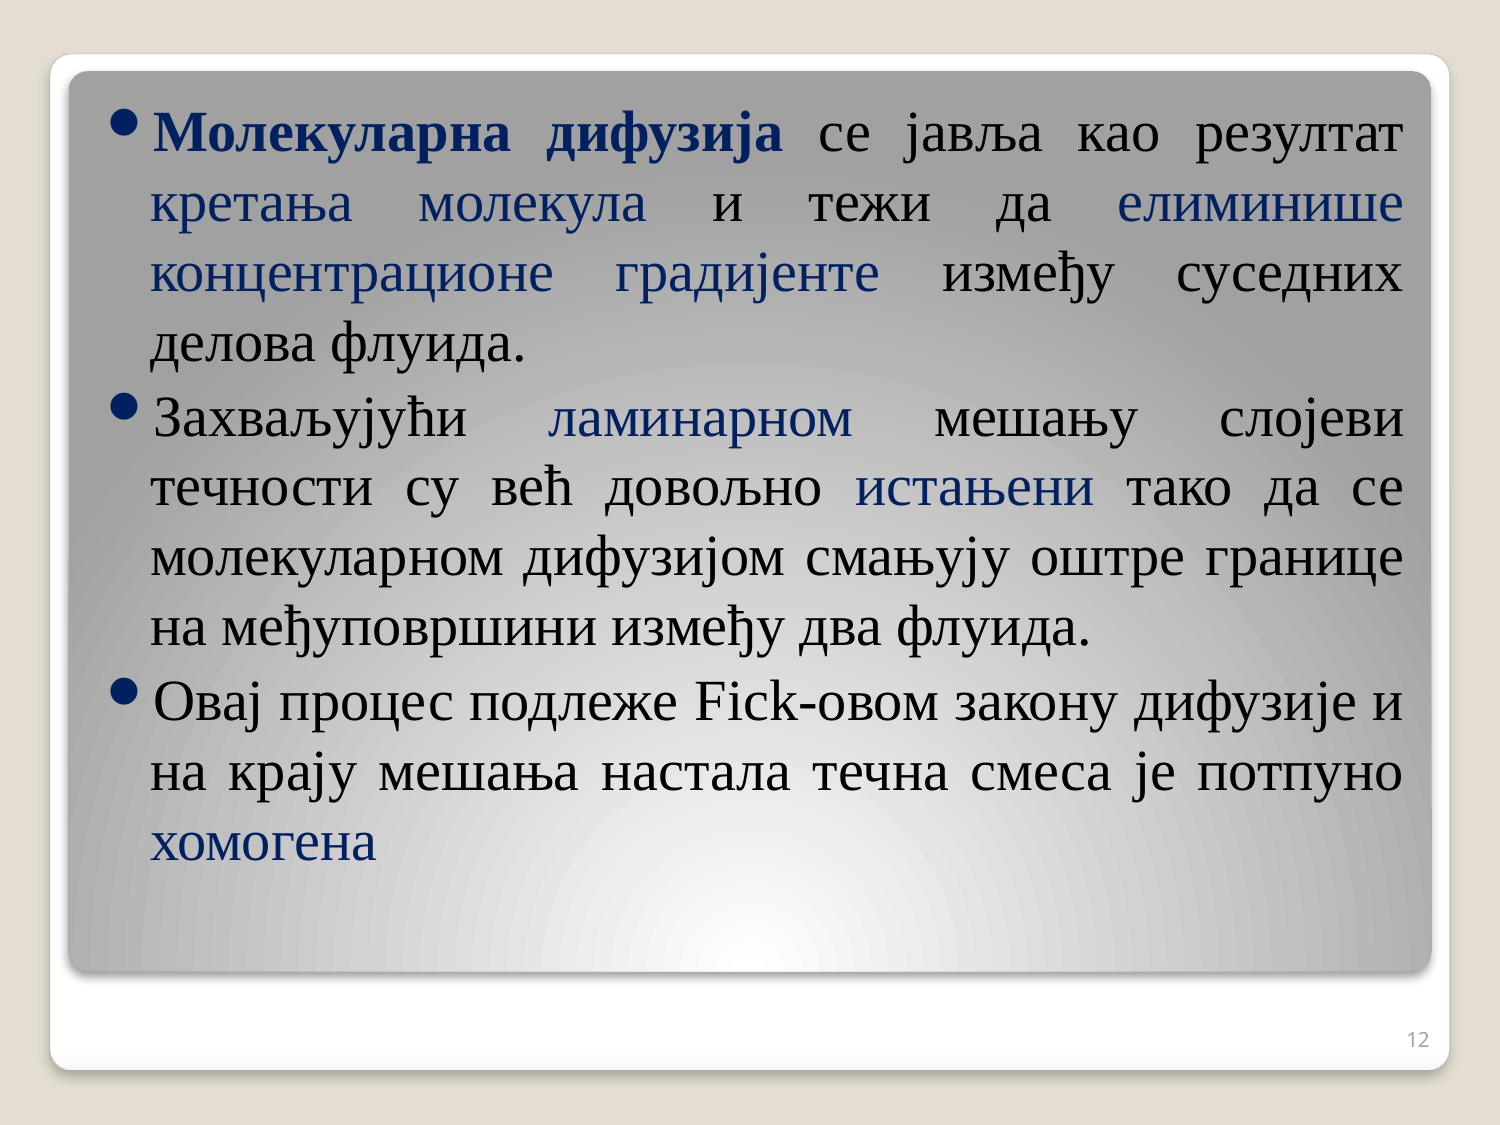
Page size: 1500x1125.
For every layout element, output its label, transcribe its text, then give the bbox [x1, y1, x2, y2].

slide_number 12 [1369, 1002, 1445, 1063]
list Молекуларна дифузија се јавља као резултат кретања молекула и тежи да елиминише концентрационе градијенте између суседних делова флуида. Захваљујући ламинарном мешању слојеви течности су већ довољно истањени тако да се молекуларном дифузијом смањују оштре границе на међуповршини између два флуида. Овај процес подлеже Fick-oвом закону дифузије и на крају мешања настала течна смеса је потпуно хомогена [76, 78, 1420, 1035]
